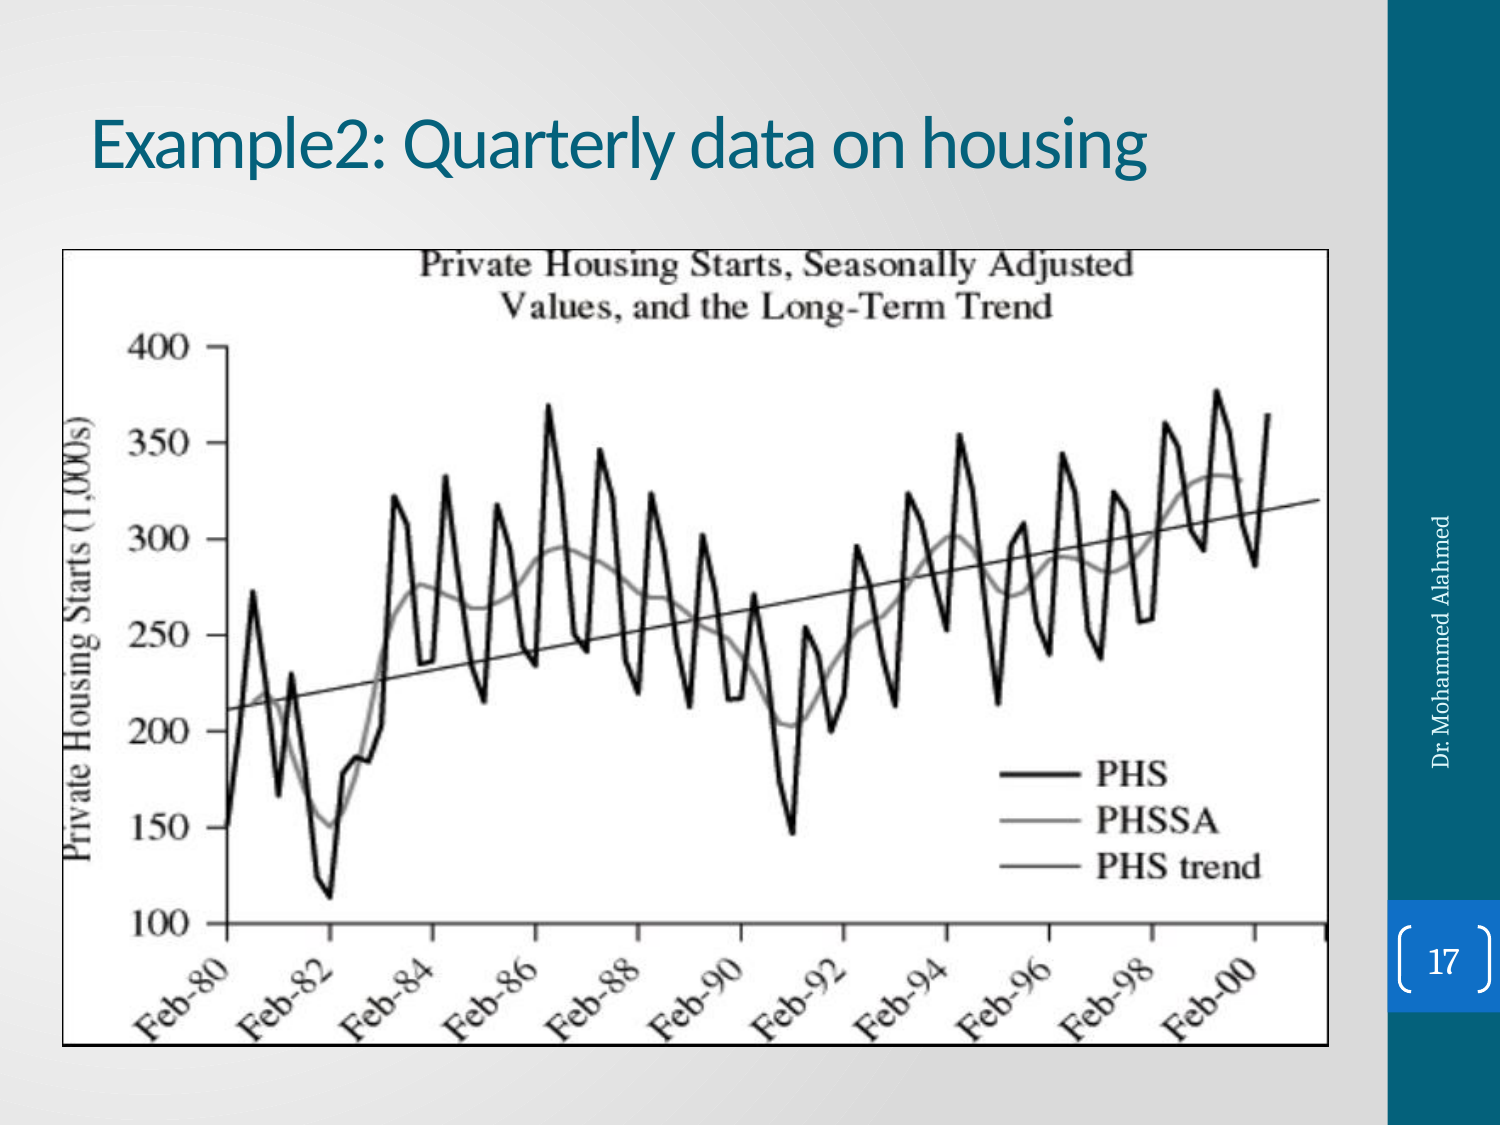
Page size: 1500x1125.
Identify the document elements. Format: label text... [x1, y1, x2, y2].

picture [61, 249, 1330, 1048]
footer Dr. Mohammed Alahmed [1408, 500, 1469, 889]
slide_number 17 [1397, 925, 1492, 994]
title Example2: Quarterly data on housing [75, 45, 1325, 233]
